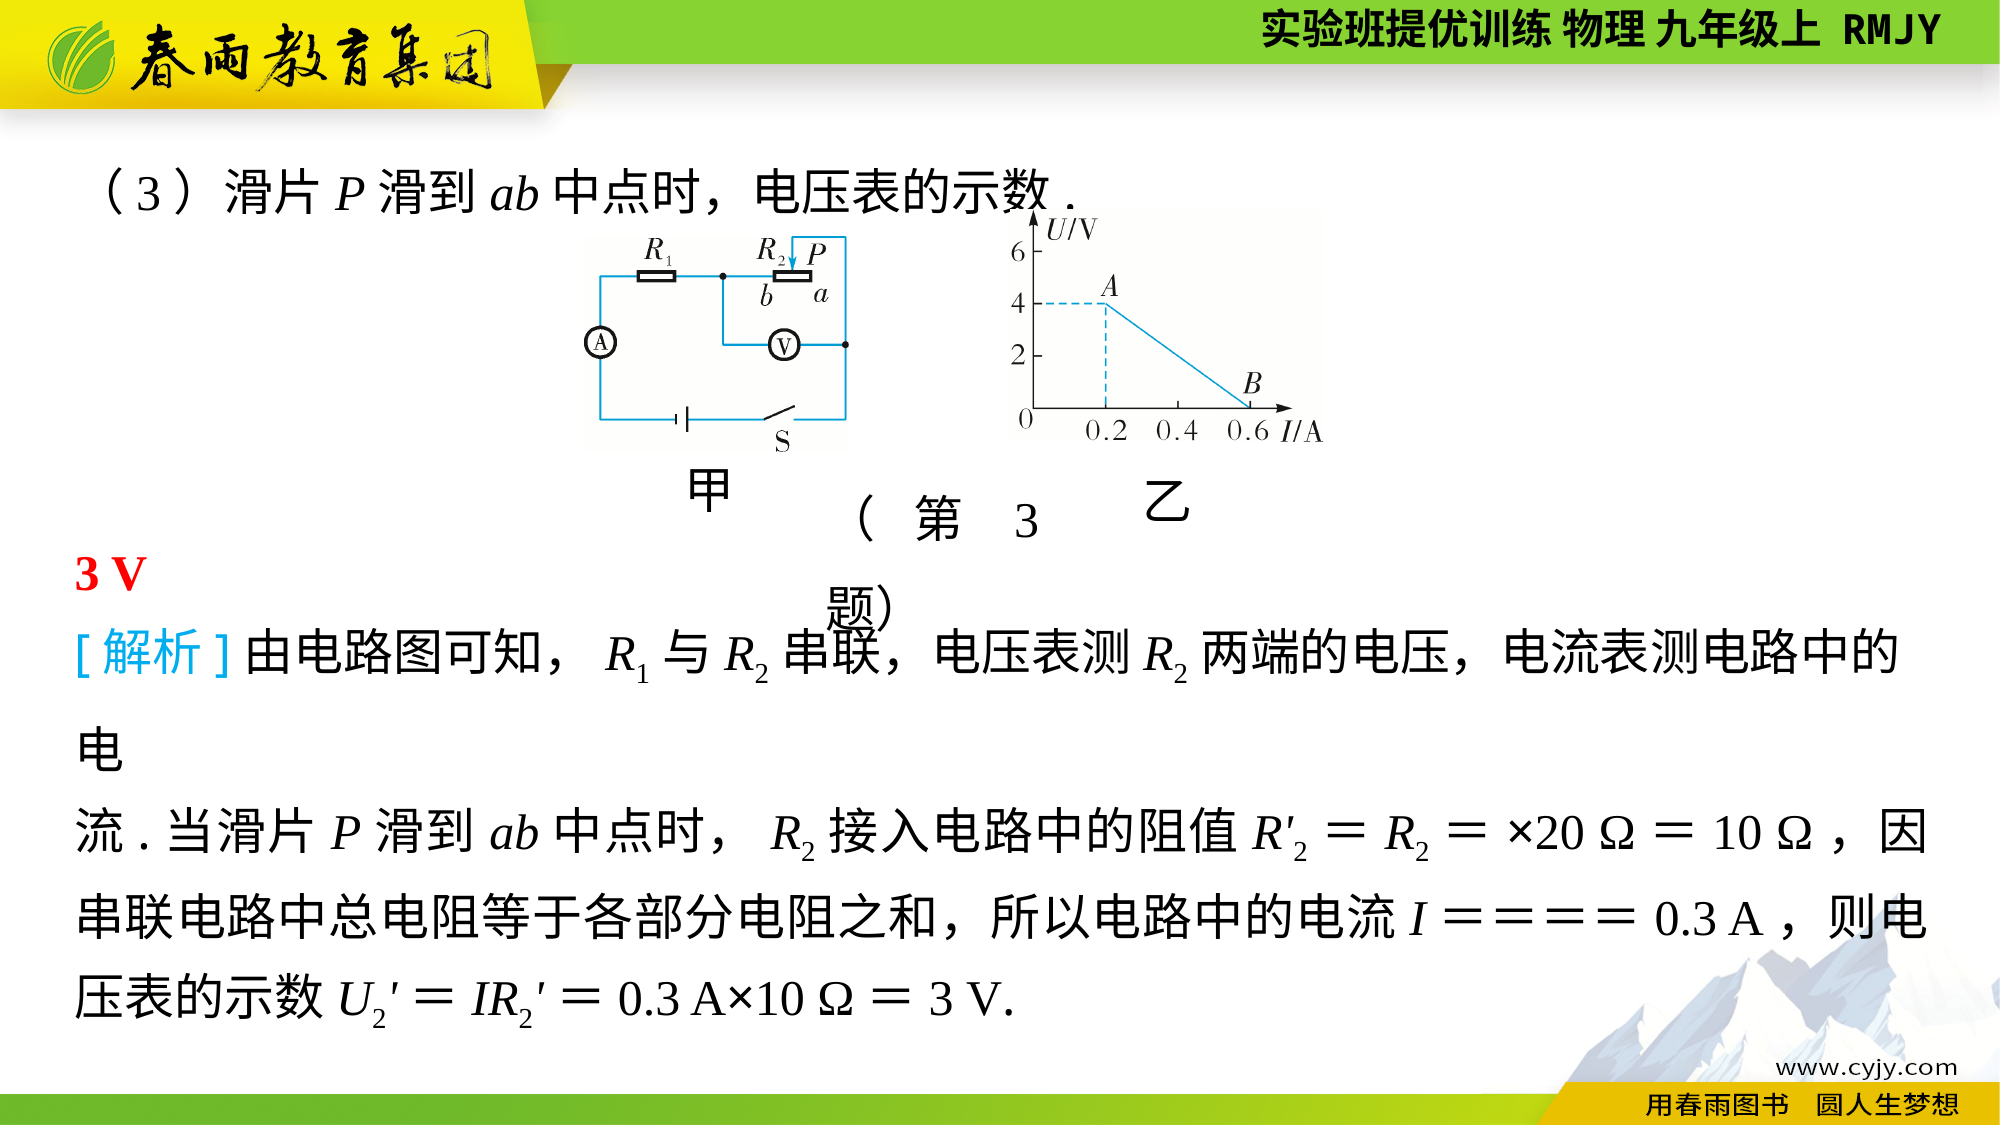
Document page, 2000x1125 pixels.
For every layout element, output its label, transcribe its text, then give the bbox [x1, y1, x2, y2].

text_box （第3题） [811, 449, 1066, 555]
text_box 甲 [669, 460, 750, 526]
picture [0, 0, 2000, 1125]
list （3）滑片P滑到ab中点时，电压表的示数. [59, 122, 1944, 217]
text_box 乙 [1127, 451, 1208, 538]
text_box 3 V [59, 503, 163, 609]
